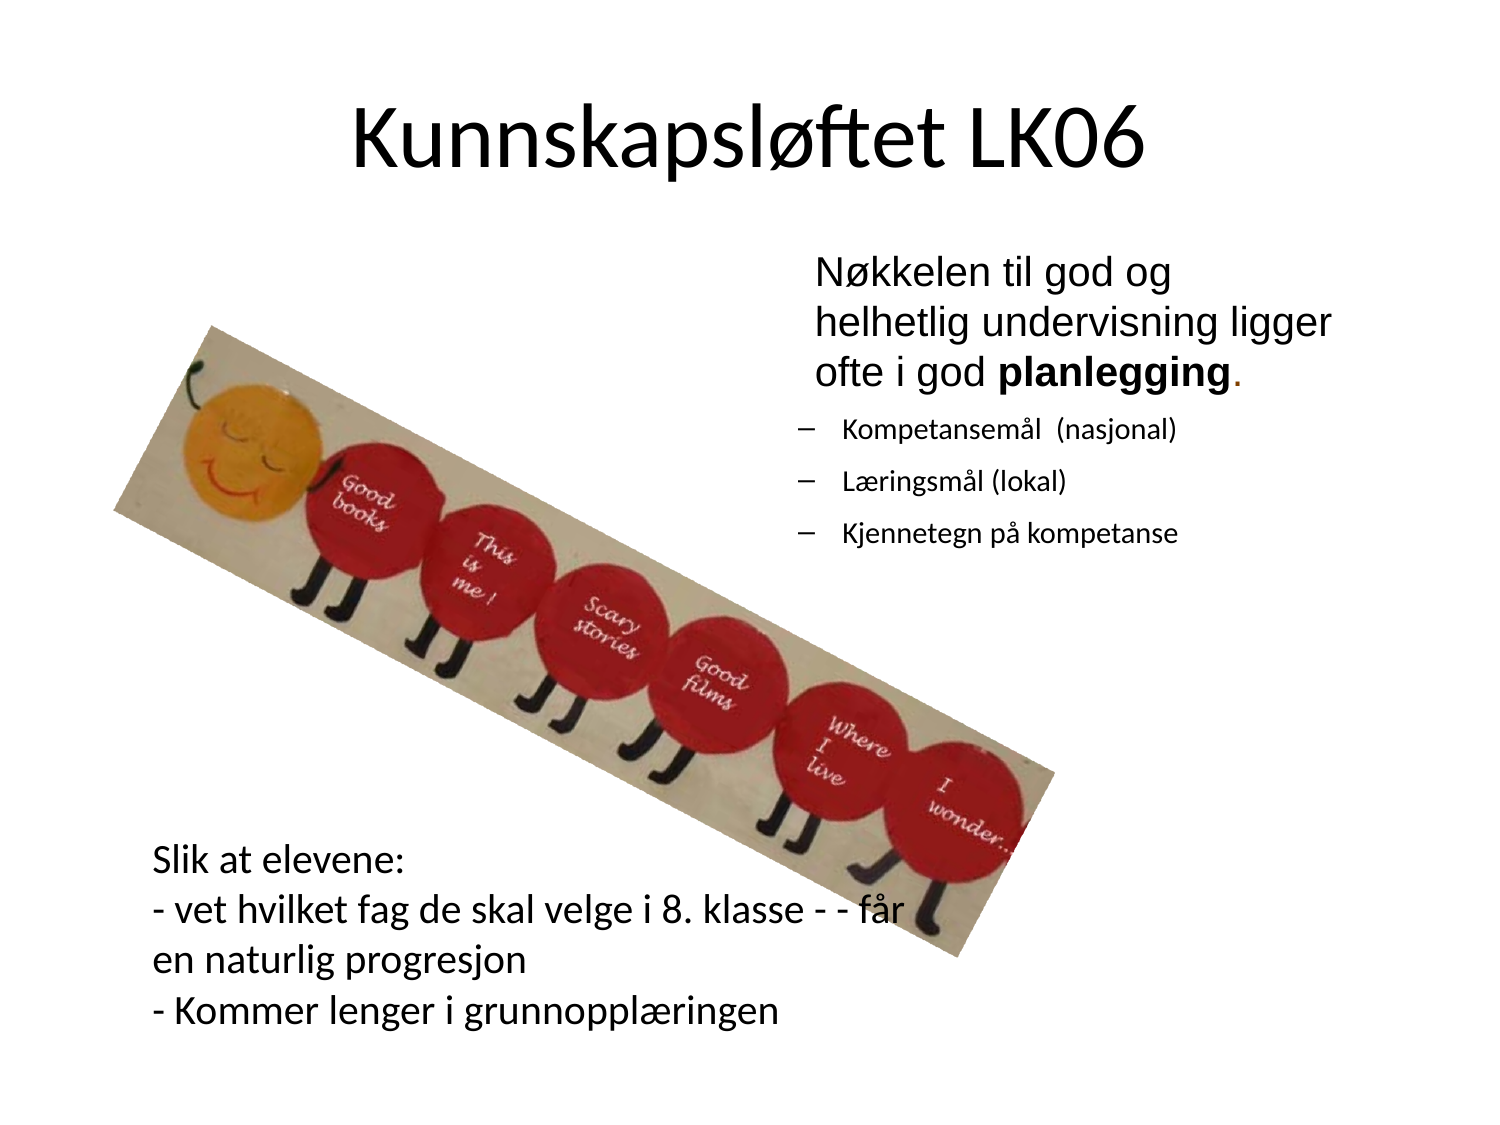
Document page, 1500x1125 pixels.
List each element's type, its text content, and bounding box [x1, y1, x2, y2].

picture [105, 326, 1061, 957]
text_box Slik at elevene: - vet hvilket fag de skal velge i 8. klasse - - får en naturlig progresjon - Kommer lenger i grunnopplæringen [137, 824, 938, 1040]
title Kunnskapsløftet LK06 [112, 37, 1388, 225]
list Kompetansemål (nasjonal) Læringsmål (lokal) Kjennetegn på kompetanse [712, 350, 1400, 663]
text_box Nøkkelen til god og helhetlig undervisning ligger ofte i god planlegging. [800, 237, 1350, 403]
